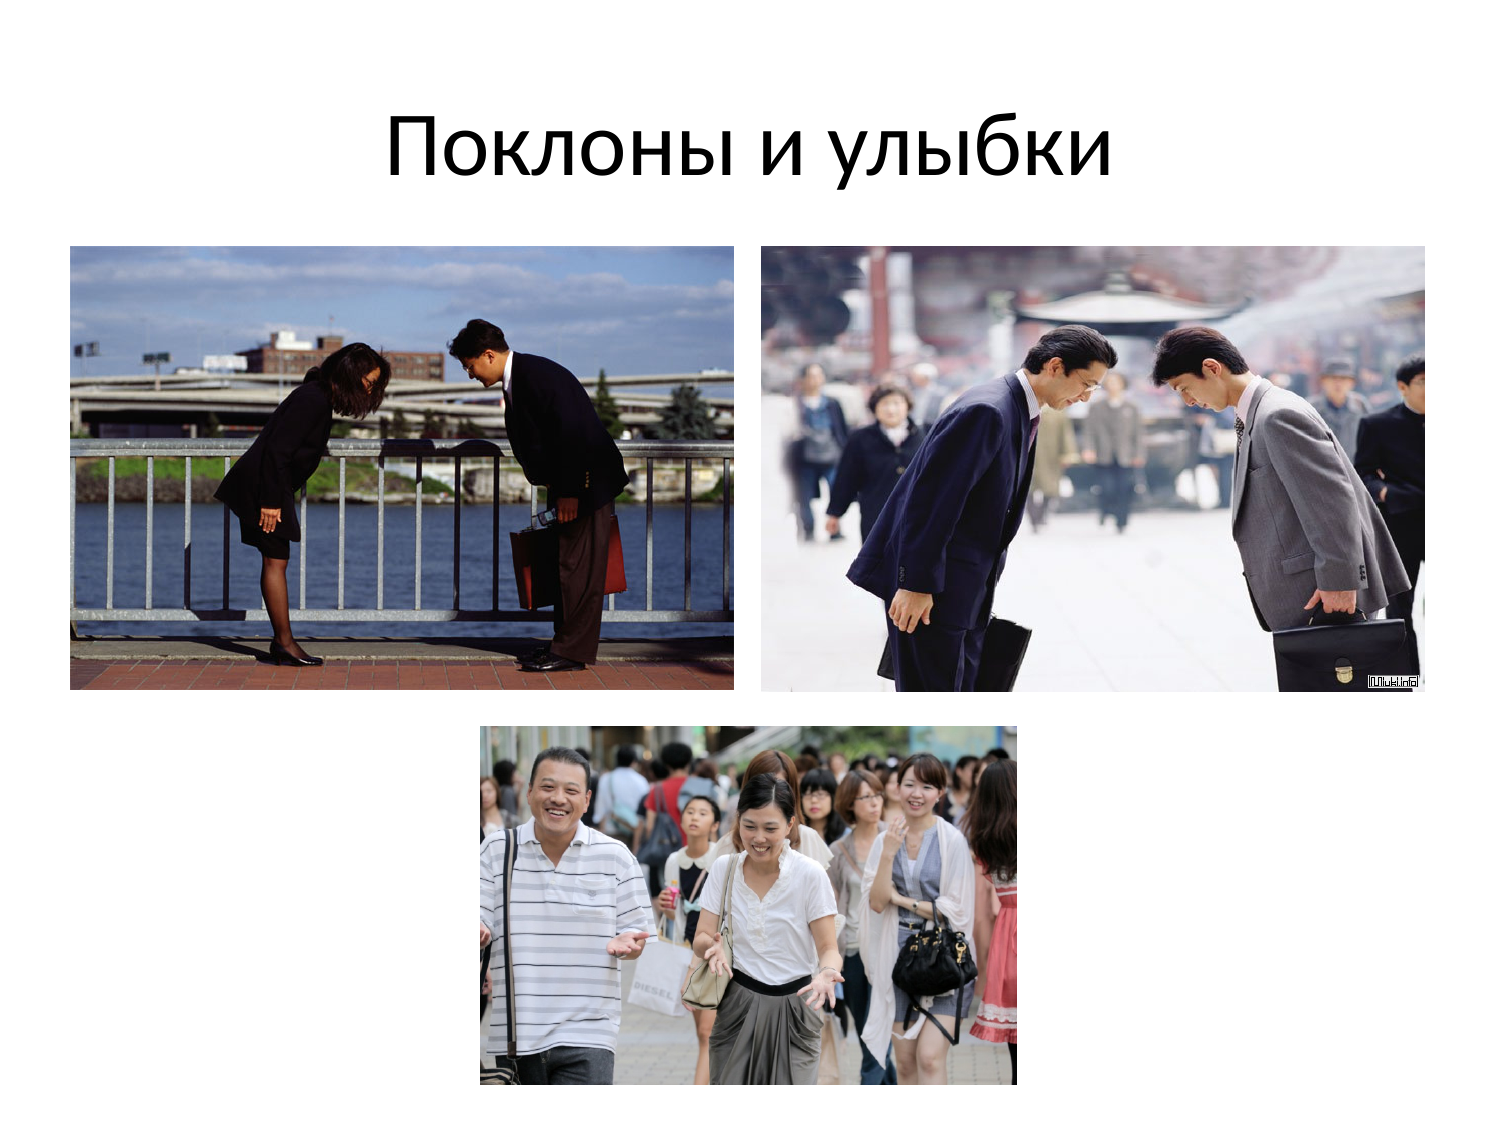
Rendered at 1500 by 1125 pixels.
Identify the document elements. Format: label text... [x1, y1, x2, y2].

picture [480, 726, 1018, 1085]
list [70, 245, 734, 690]
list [761, 245, 1425, 692]
title Поклоны и улыбки [75, 45, 1425, 233]
